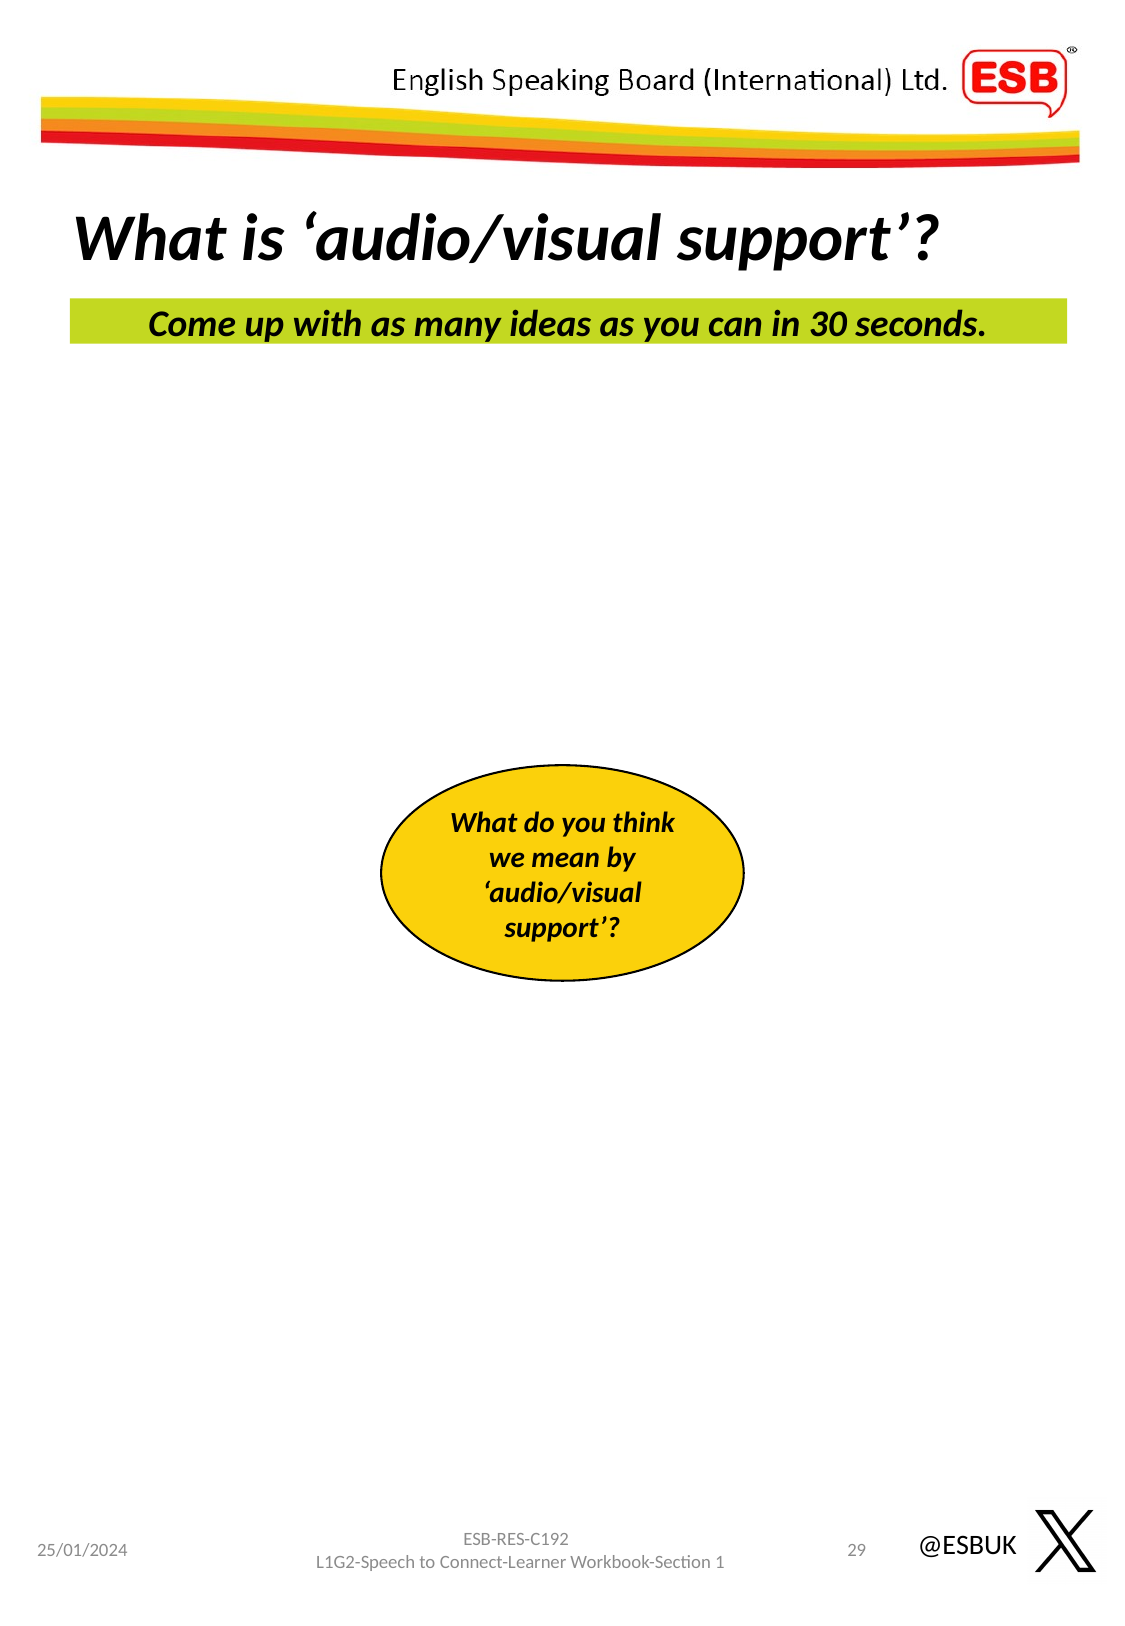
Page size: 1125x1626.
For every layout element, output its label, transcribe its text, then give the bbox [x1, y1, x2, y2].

picture [0, 1, 1125, 234]
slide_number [22, 1506, 276, 1593]
slide_number 29 [697, 1506, 882, 1593]
footer ESB-RES-C192 L1G2-Speech to Connect-Learner Workbook-Section 1 [296, 1506, 697, 1593]
text_box What do you think we mean by ‘audio/visual support’? [380, 764, 745, 982]
text_box Come up with as many ideas as you can in 30 seconds. [69, 297, 1068, 345]
title What is ‘audio/visual support’? [57, 178, 1125, 299]
picture [1026, 1497, 1107, 1585]
